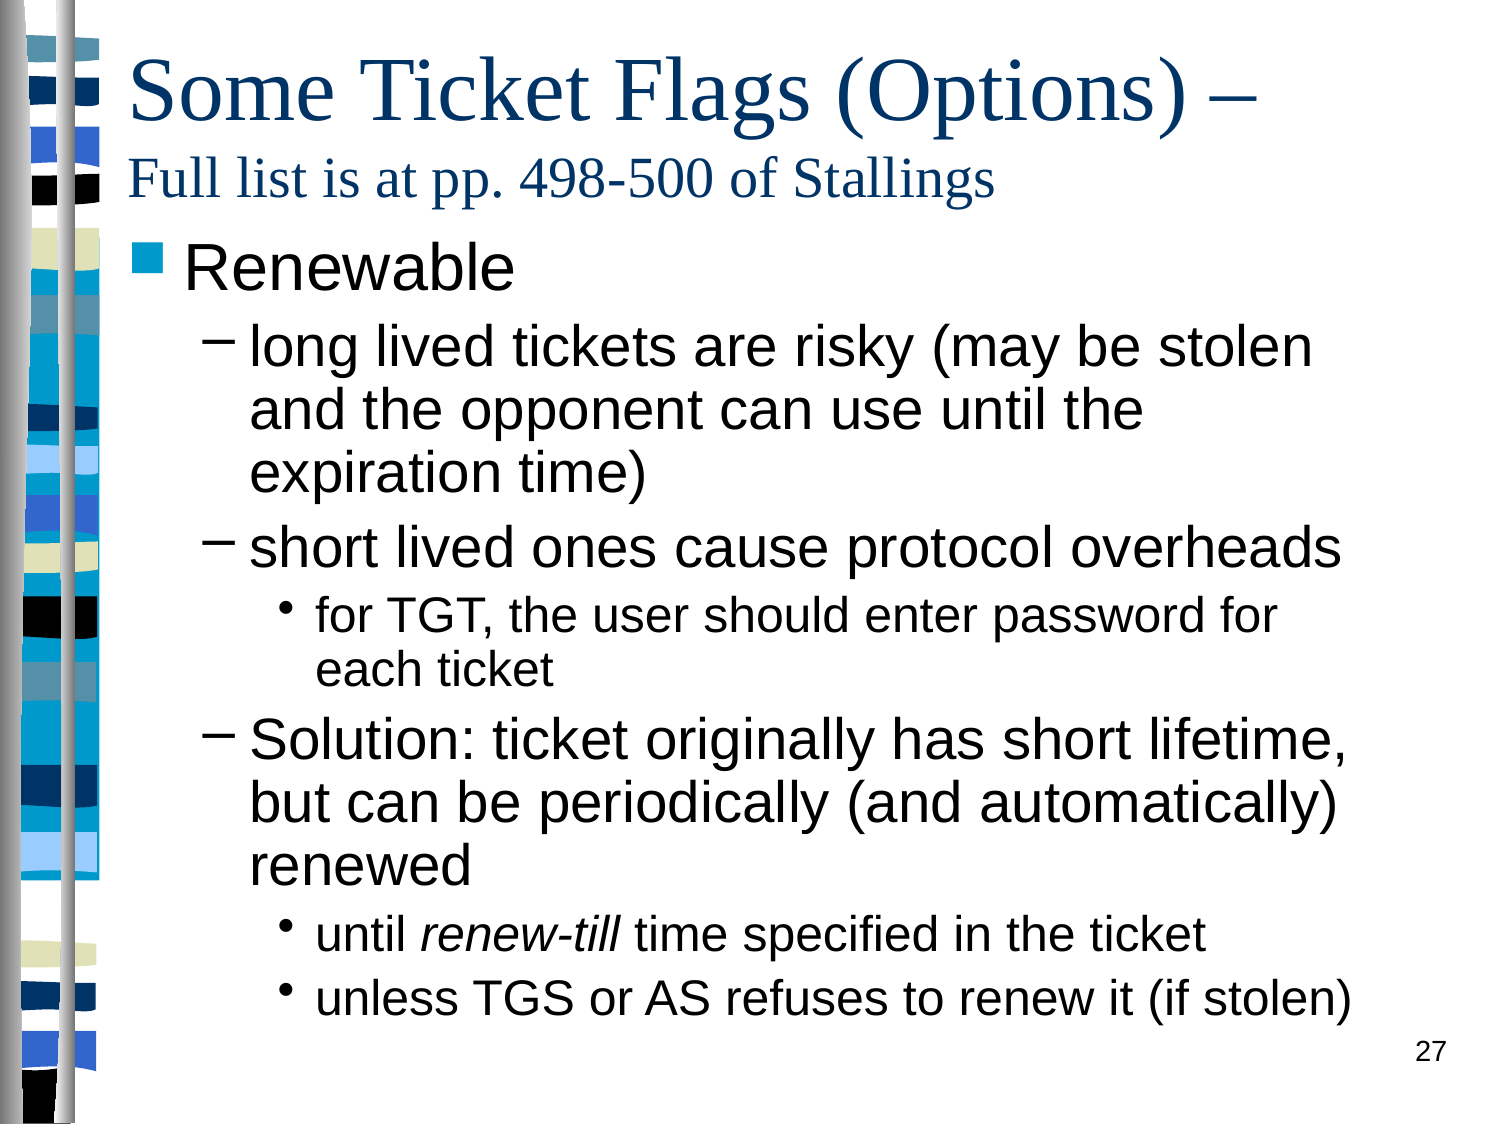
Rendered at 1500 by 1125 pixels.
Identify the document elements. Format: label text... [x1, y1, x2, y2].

title Some Ticket Flags (Options) – Full list is at pp. 498-500 of Stallings [112, 37, 1388, 200]
list Renewable long lived tickets are risky (may be stolen and the opponent can use until the expiration time) short lived ones cause protocol overheads for TGT, the user should enter password for each ticket Solution: ticket originally has short lifetime, but can be periodically (and automatically) renewed until renew-till time specified in the ticket unless TGS or AS refuses to renew it (if stolen) [112, 224, 1388, 1088]
slide_number 27 [1149, 1024, 1463, 1101]
